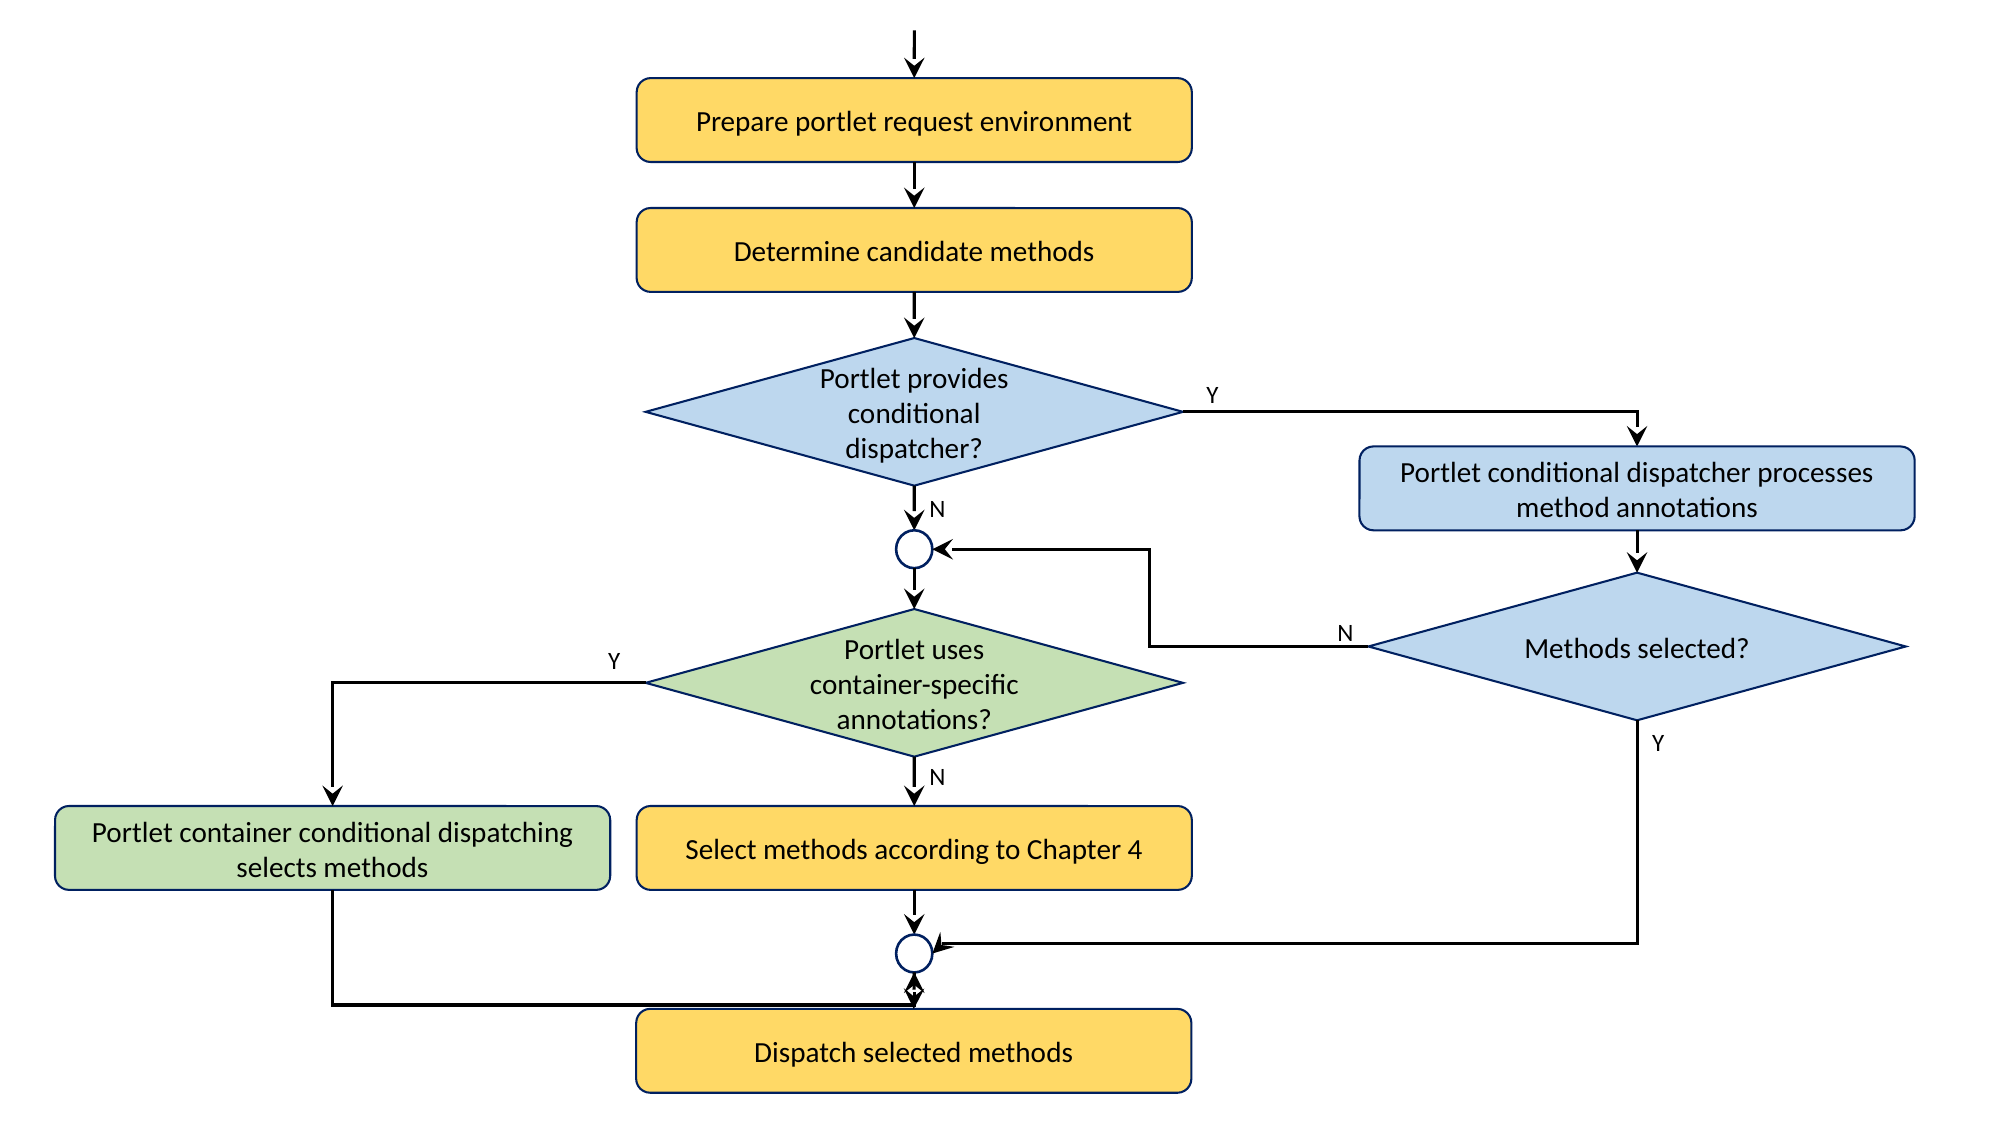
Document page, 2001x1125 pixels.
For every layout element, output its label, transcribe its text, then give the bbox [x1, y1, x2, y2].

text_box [1182, 411, 1637, 447]
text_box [932, 549, 1369, 647]
text_box N [914, 753, 961, 799]
text_box Prepare portlet request environment [635, 77, 1193, 164]
text_box Y [1639, 719, 1680, 765]
text_box [895, 529, 934, 570]
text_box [582, 639, 647, 1125]
text_box Dispatch selected methods [647, 1007, 1168, 1094]
text_box Determine candidate methods [635, 206, 1193, 293]
text_box Portlet container conditional dispatching selects methods [53, 804, 582, 891]
text_box Methods selected? [1402, 571, 1910, 722]
text_box Portlet uses container-specific annotations? [647, 608, 1168, 758]
text_box Portlet provides conditional dispatcher? [641, 337, 1182, 487]
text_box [332, 682, 582, 807]
text_box [895, 933, 934, 974]
text_box Y [1191, 370, 1234, 411]
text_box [1168, 484, 1402, 1125]
text_box Portlet conditional dispatcher processes method annotations [1358, 445, 1916, 532]
text_box Select methods according to Chapter 4 [647, 804, 1168, 891]
text_box N [915, 485, 961, 530]
